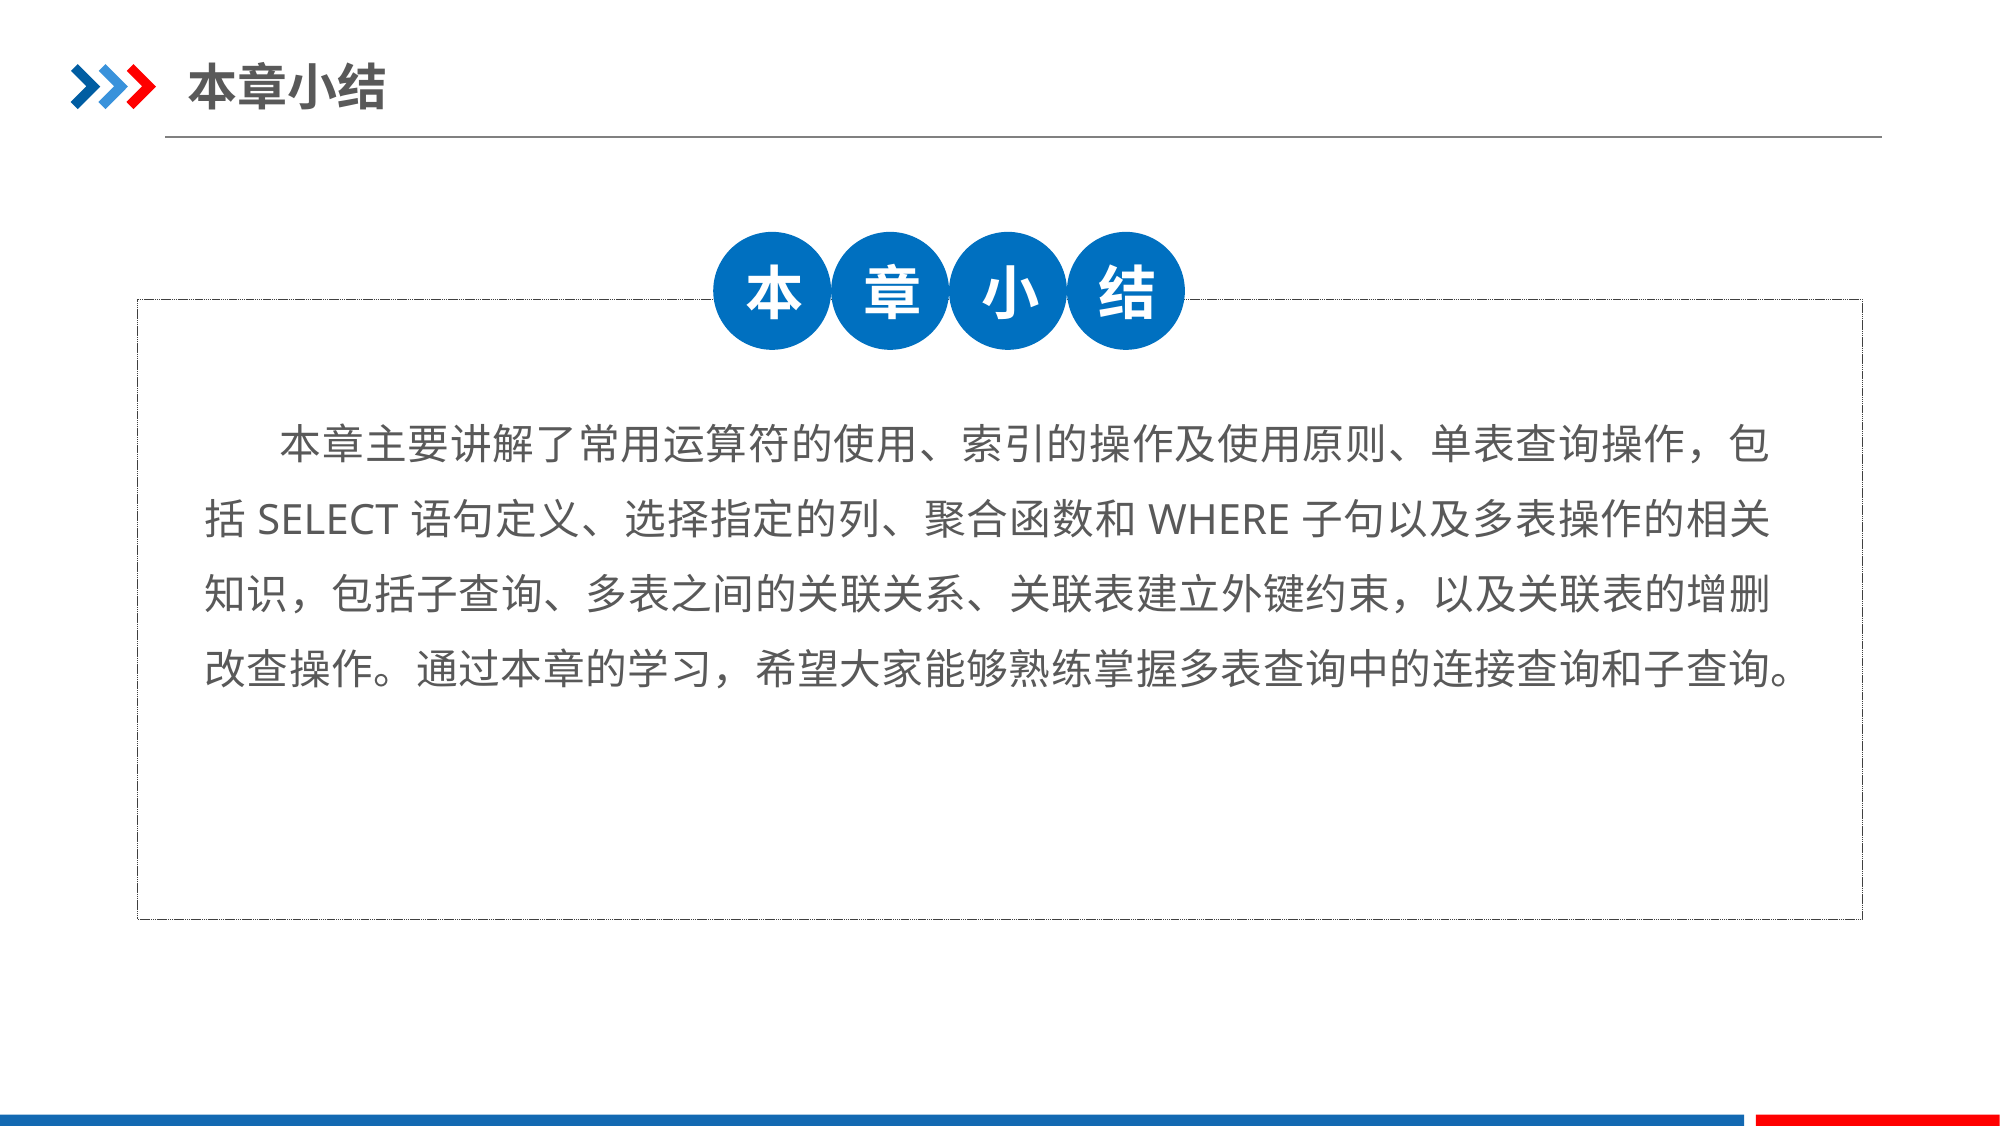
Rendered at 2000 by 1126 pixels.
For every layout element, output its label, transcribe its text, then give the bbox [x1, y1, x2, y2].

text_box 本章小结 [187, 43, 1118, 127]
text_box 章 [829, 229, 949, 352]
text_box 小 [946, 229, 1067, 352]
text_box [136, 297, 1864, 921]
text_box 本 [711, 229, 831, 352]
text_box 结 [1064, 229, 1187, 352]
